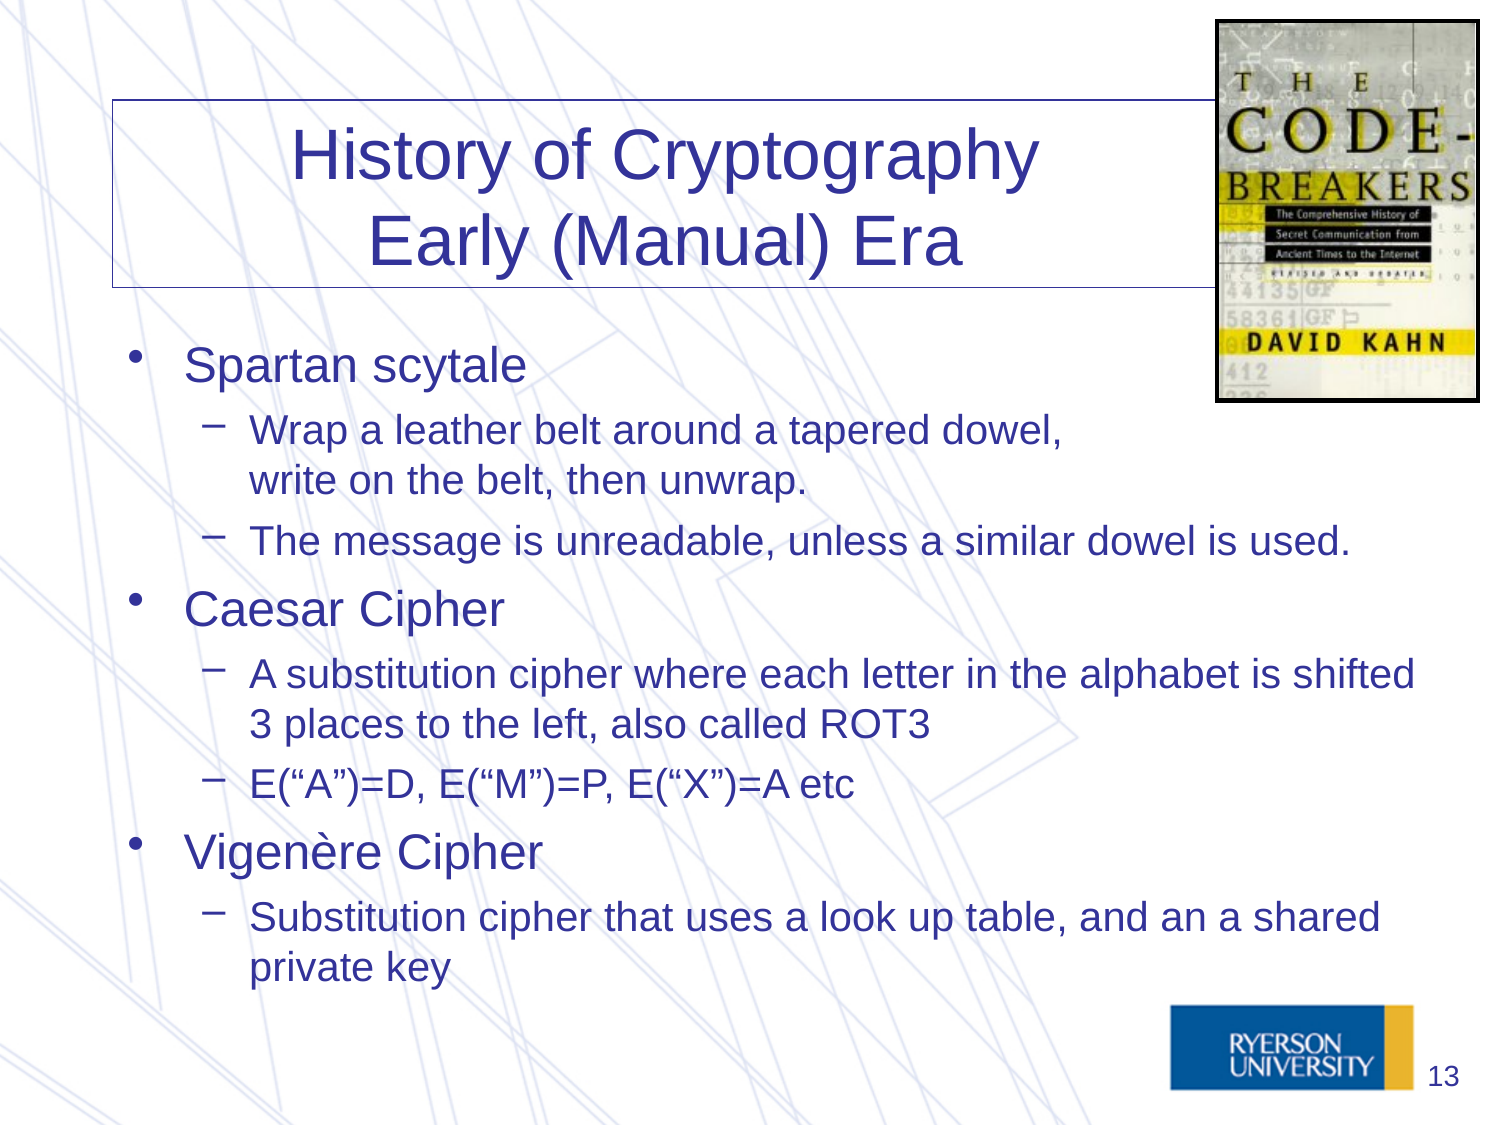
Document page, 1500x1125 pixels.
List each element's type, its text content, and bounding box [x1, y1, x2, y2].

slide_number 13 [1399, 1049, 1476, 1113]
title History of Cryptography Early (Manual) Era [112, 99, 1213, 288]
picture [0, 0, 1500, 1125]
list Spartan scytale Wrap a leather belt around a tapered dowel, write on the belt, then unwrap. The message is unreadable, unless a similar dowel is used. Caesar Cipher A substitution cipher where each letter in the alphabet is shifted 3 places to the left, also called ROT3 E(“A”)=D, E(“M”)=P, E(“X”)=A etc Vigenère Cipher Substitution cipher that uses a look up table, and an a shared private key [112, 324, 1451, 1001]
